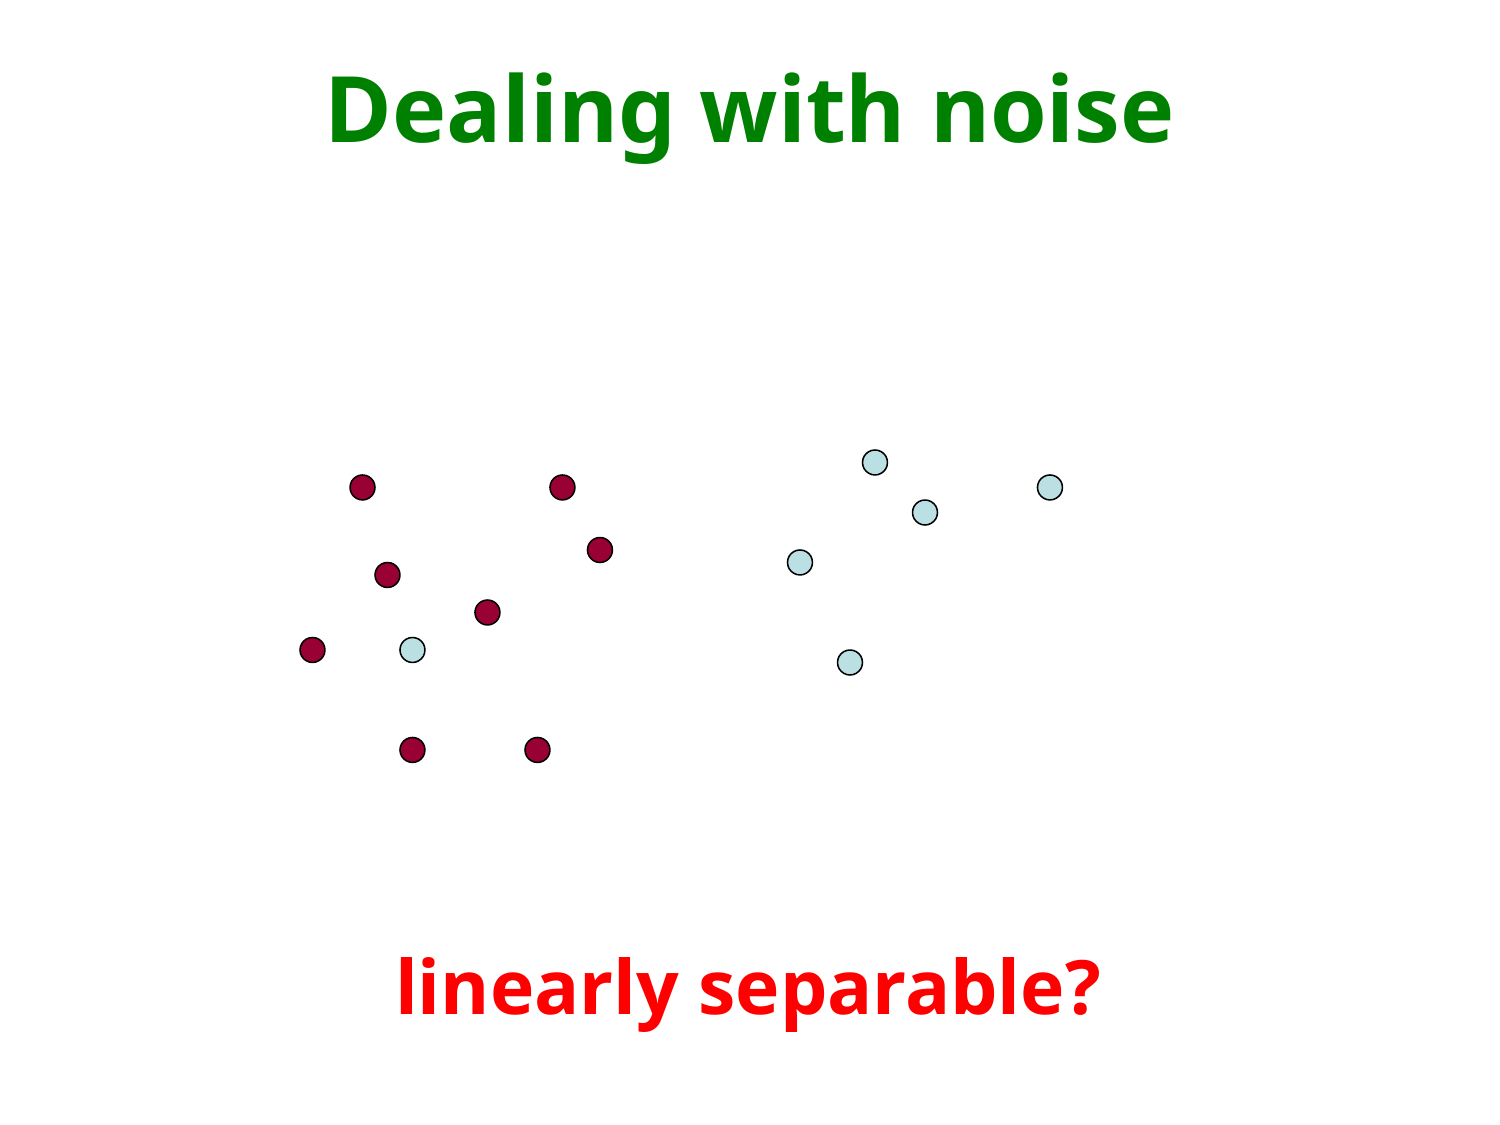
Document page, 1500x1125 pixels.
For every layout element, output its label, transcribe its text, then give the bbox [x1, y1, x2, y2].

text_box linearly separable? [380, 950, 1117, 1037]
text_box [350, 474, 376, 500]
text_box [549, 474, 575, 500]
text_box [837, 650, 863, 676]
text_box [862, 450, 888, 475]
text_box [300, 637, 325, 663]
text_box [587, 537, 613, 563]
text_box [1037, 474, 1063, 500]
text_box [399, 637, 425, 663]
text_box [474, 600, 500, 625]
title Dealing with noise [74, 12, 1426, 201]
text_box [787, 549, 813, 575]
text_box [912, 500, 938, 526]
text_box [525, 737, 550, 763]
text_box [375, 562, 400, 588]
text_box [399, 737, 425, 763]
